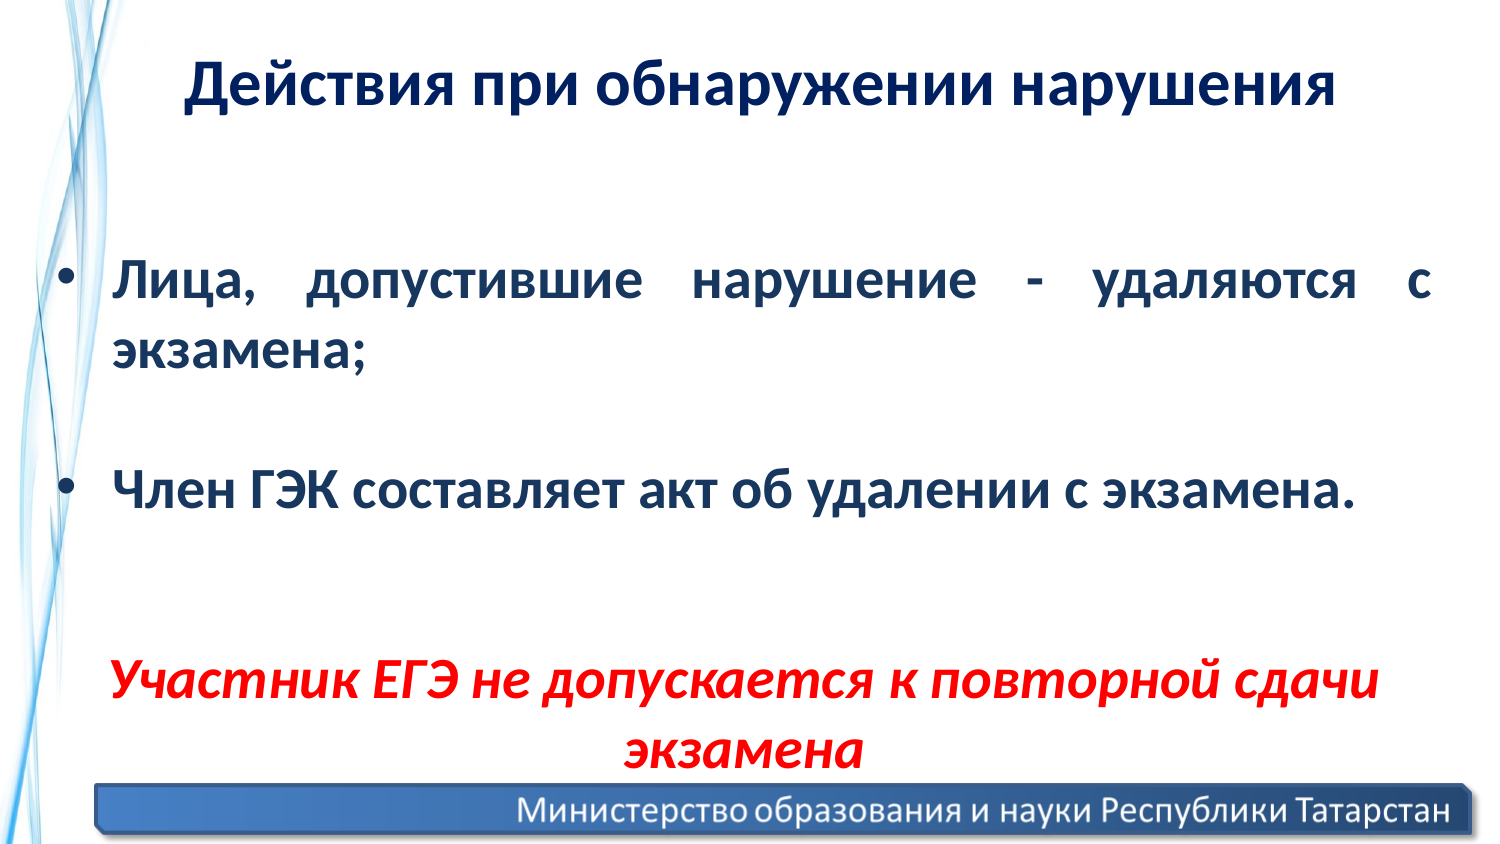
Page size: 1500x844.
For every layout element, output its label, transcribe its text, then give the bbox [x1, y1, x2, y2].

text_box Лица, допустившие нарушение - удаляются с экзамена; Член ГЭК составляет акт об удалении с экзамена. Участник ЕГЭ не допускается к повторной сдачи экзамена [176, 232, 1447, 768]
text_box Действия при обнаружении нарушения [176, 30, 1393, 114]
picture [0, 0, 1488, 844]
